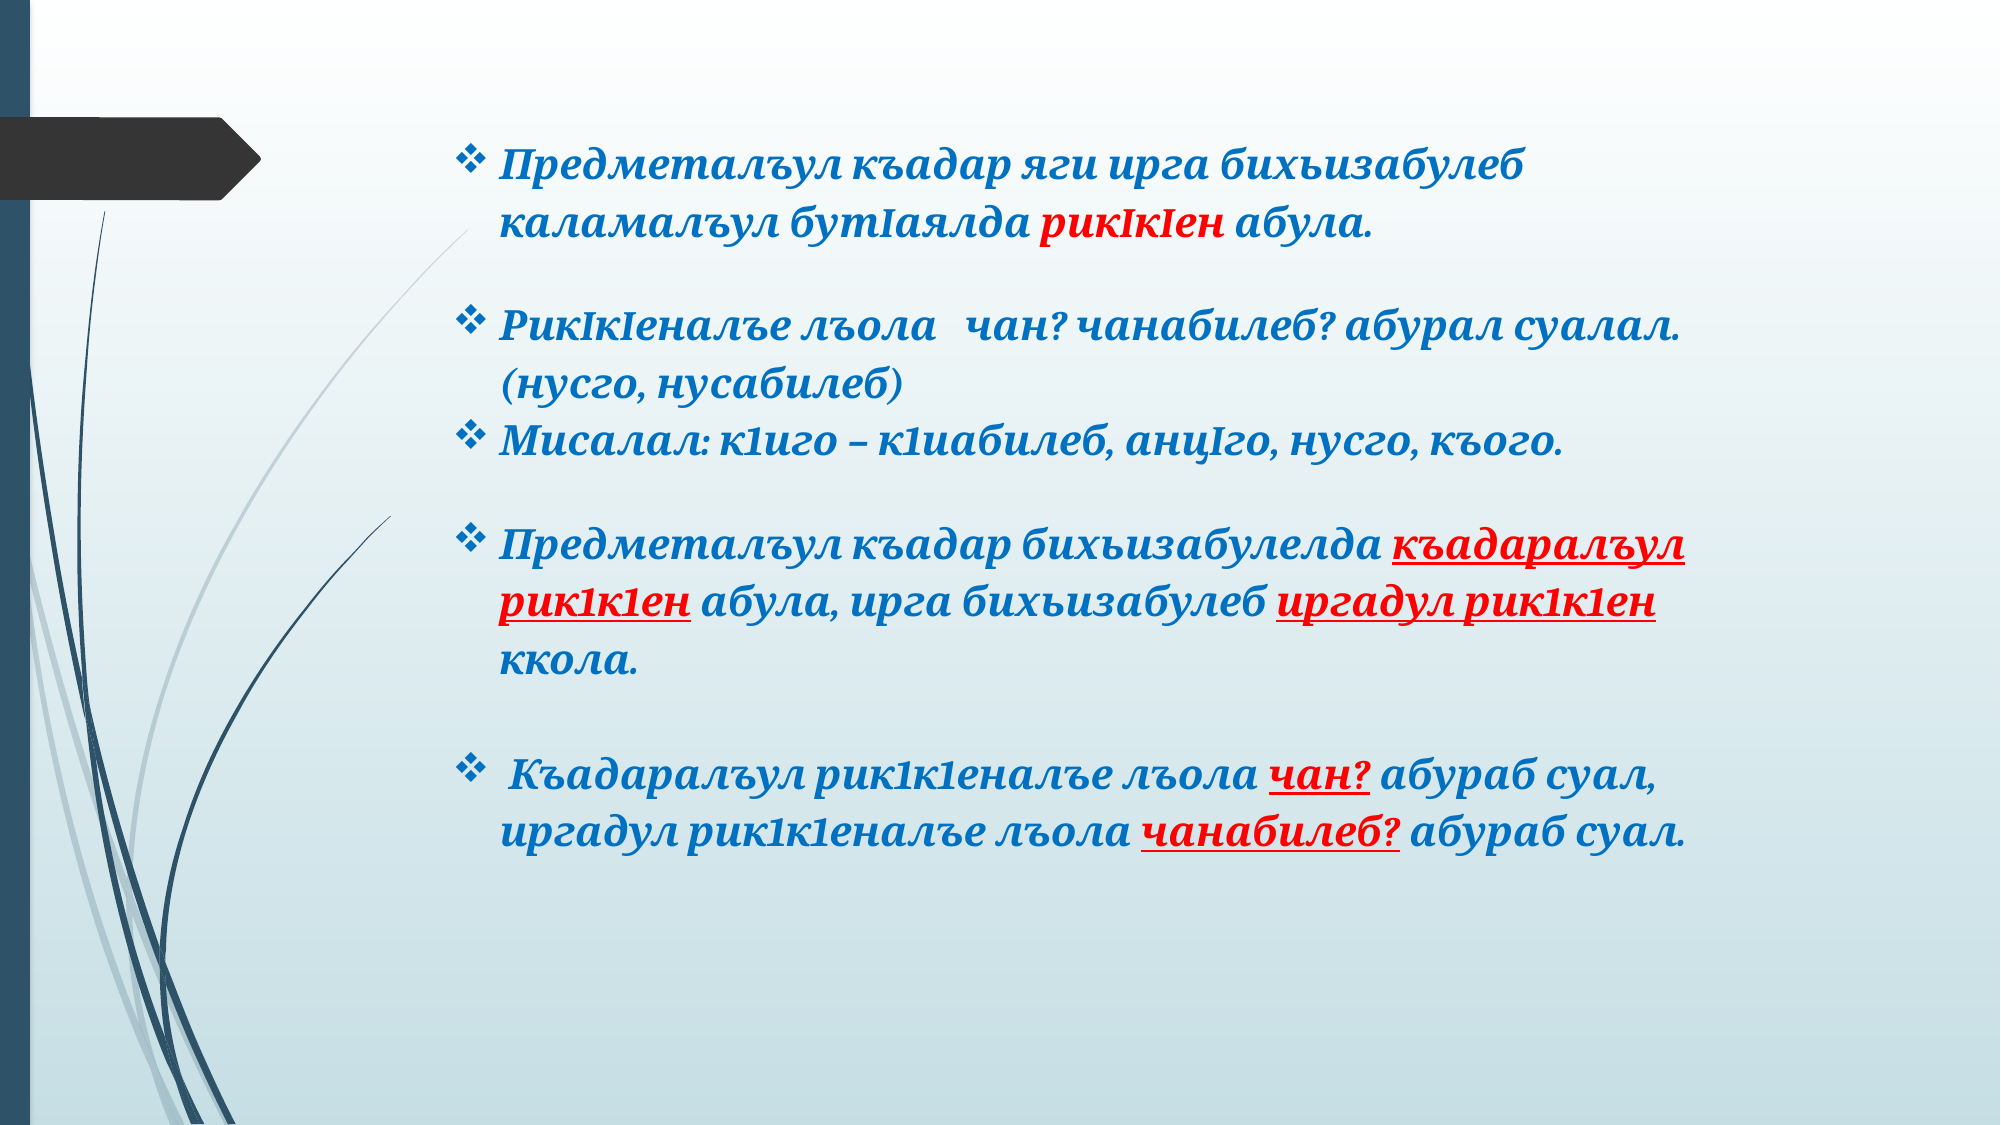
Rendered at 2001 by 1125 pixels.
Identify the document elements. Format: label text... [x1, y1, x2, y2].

text_box Предметалъул къадар яги ирга бихьизабулеб каламалъул бутIаялда рикIкIен абула. РикIкIеналъе лъола чан? чанабилеб? абурал суалал. (нусго, нусабилеб) Мисалал: к1иго – к1иабилеб, анцIго, нусго, къого. Предметалъул къадар бихьизабулелда къадаралъул рик1к1ен абула, ирга бихьизабулеб иргадул рик1к1ен ккола. Къадаралъул рик1к1еналъе лъола чан? абураб суал, иргадул рик1к1еналъе лъола чанабилеб? абураб суал. [437, 123, 1807, 863]
